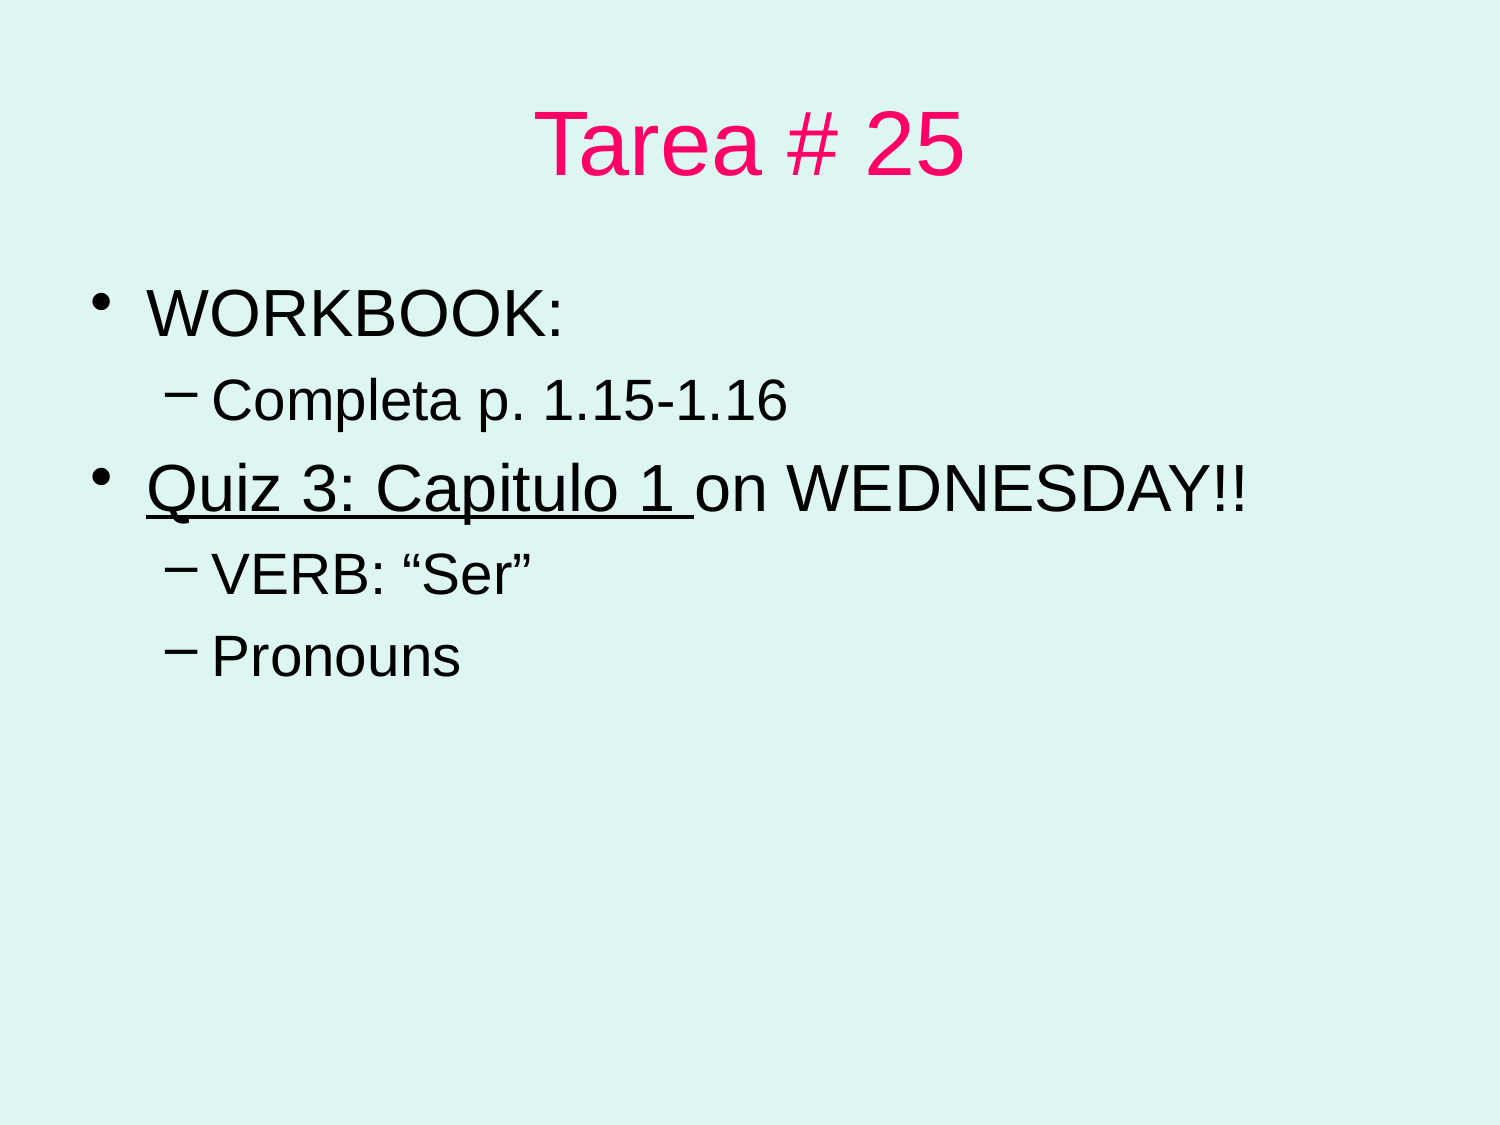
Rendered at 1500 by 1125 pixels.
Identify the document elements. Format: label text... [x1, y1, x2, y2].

list WORKBOOK: Completa p. 1.15-1.16 Quiz 3: Capitulo 1 on WEDNESDAY!! VERB: “Ser” Pronouns [75, 262, 1425, 1005]
title Tarea # 25 [75, 45, 1425, 233]
